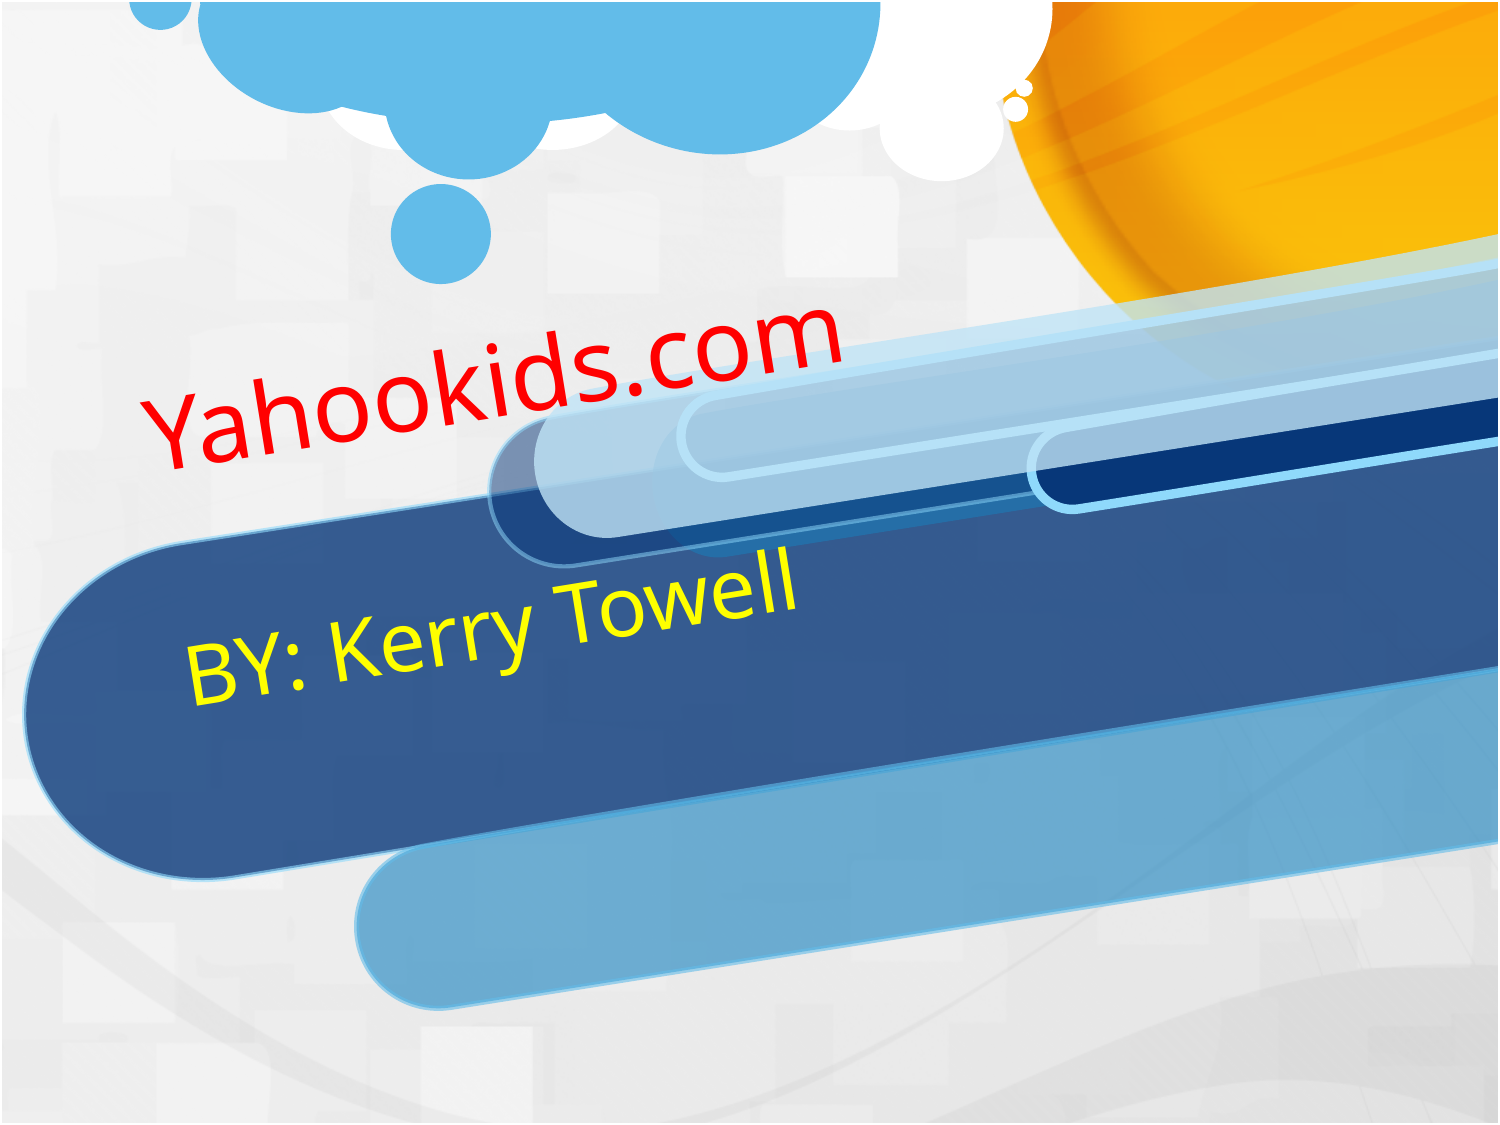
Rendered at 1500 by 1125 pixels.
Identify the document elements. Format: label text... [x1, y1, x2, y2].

picture [360, 673, 1498, 1005]
picture [2, 2, 1498, 1123]
title Yahookids.com BY: Kerry Towell [154, 387, 1420, 849]
